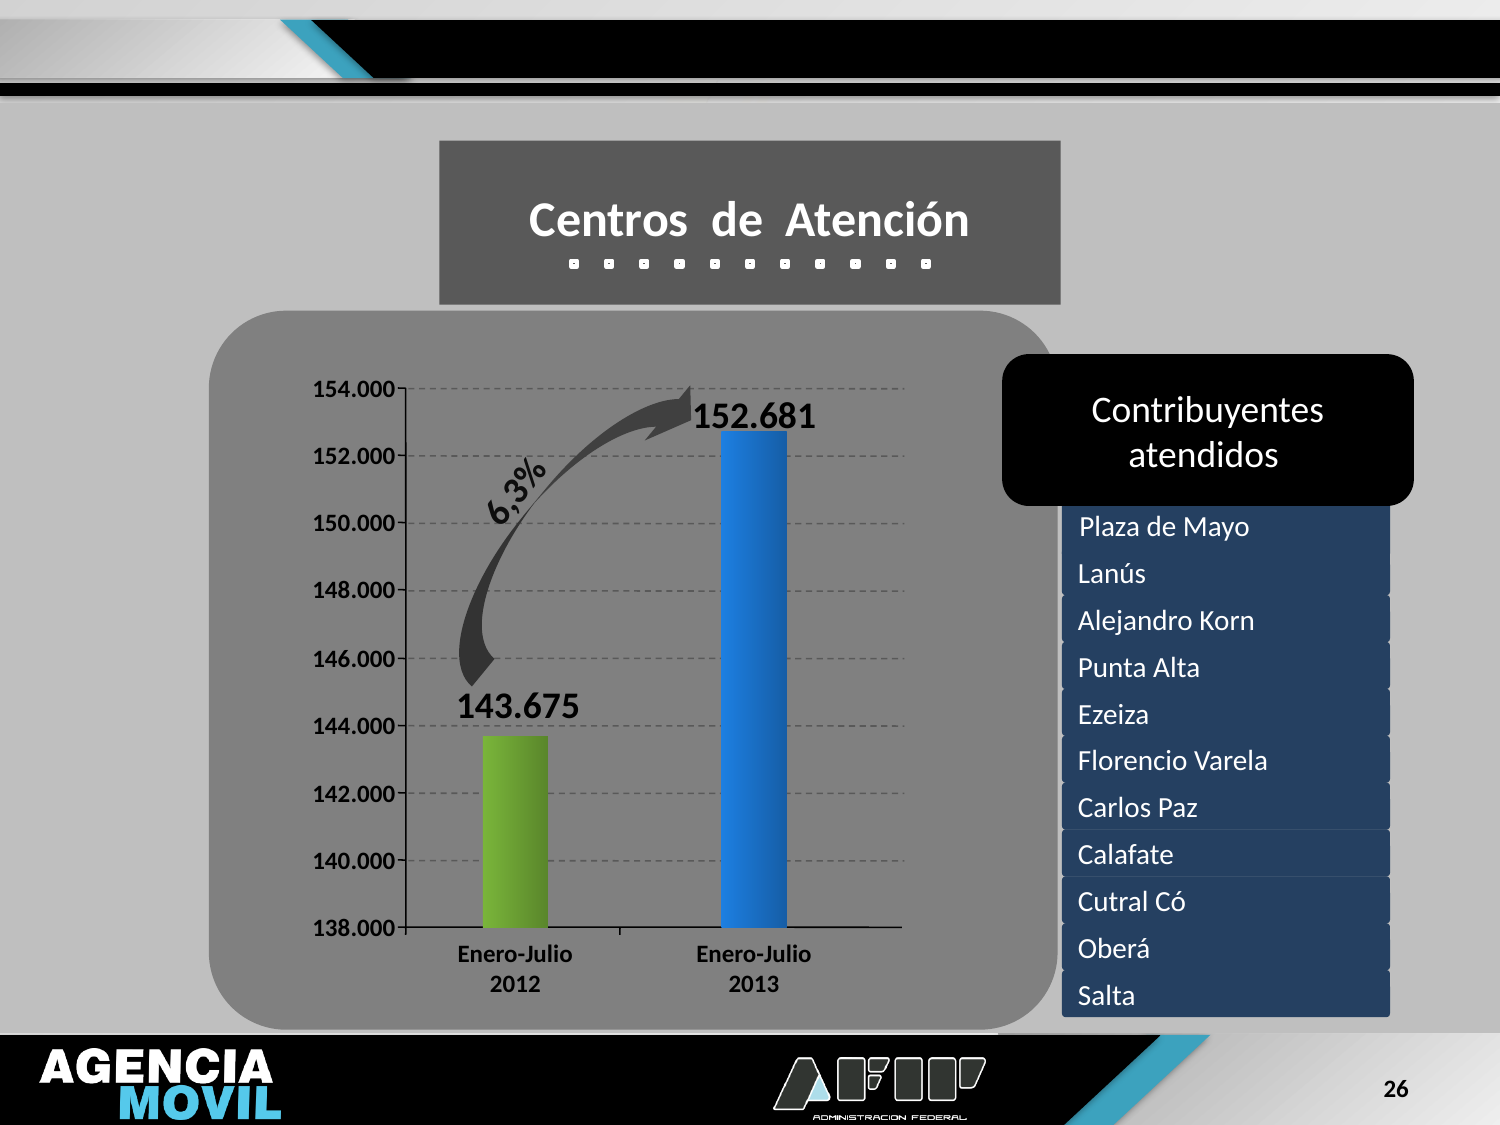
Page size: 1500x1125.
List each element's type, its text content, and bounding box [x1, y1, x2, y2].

text_box Cutral Có [1060, 874, 1393, 923]
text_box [483, 327, 601, 709]
text_box [0, 103, 1500, 1033]
text_box Ezeiza [1060, 689, 1393, 739]
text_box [482, 736, 549, 928]
text_box Oberá [1060, 921, 1393, 973]
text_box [438, 140, 1061, 305]
text_box Carlos Paz [1060, 780, 1393, 832]
picture [39, 1048, 281, 1120]
text_box Lanús [1060, 545, 1393, 595]
text_box Contribuyentes atendidos [1060, 354, 1414, 506]
text_box Alejandro Korn [1060, 592, 1393, 645]
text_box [721, 431, 787, 928]
text_box Calafate [1060, 830, 1393, 876]
slide_number 26 [1368, 1065, 1500, 1114]
text_box Plaza de Mayo [1060, 506, 1393, 551]
text_box Punta Alta [1060, 642, 1393, 692]
text_box Florencio Varela [1060, 736, 1393, 782]
picture [773, 1057, 986, 1120]
text_box Salta [1060, 970, 1393, 1020]
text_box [210, 312, 1056, 1028]
